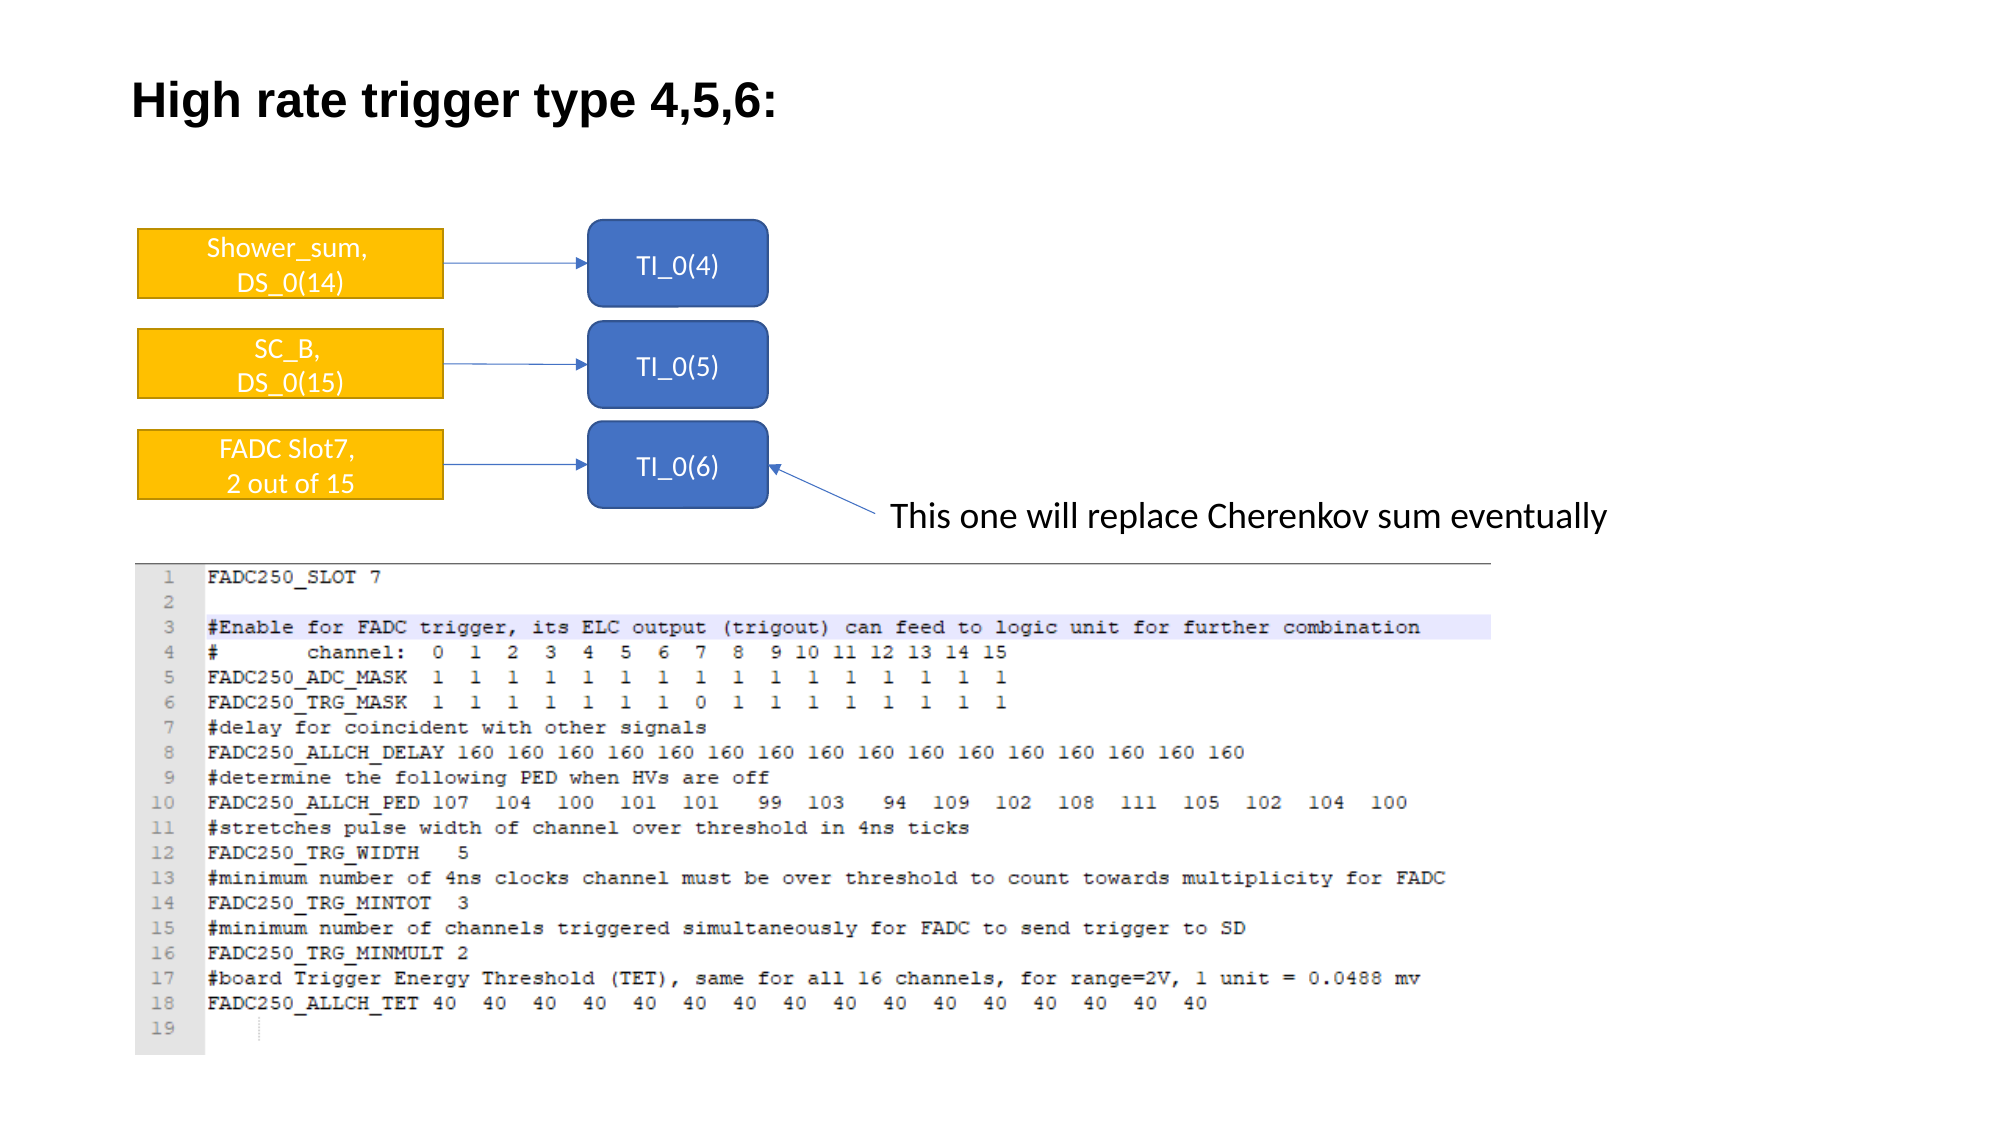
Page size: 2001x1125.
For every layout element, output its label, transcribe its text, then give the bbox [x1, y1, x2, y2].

picture [135, 563, 1491, 1055]
text_box High rate trigger type 4,5,6: [117, 60, 1945, 173]
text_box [767, 464, 871, 514]
text_box This one will replace Cherenkov sum eventually [875, 483, 1624, 544]
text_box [138, 219, 768, 508]
